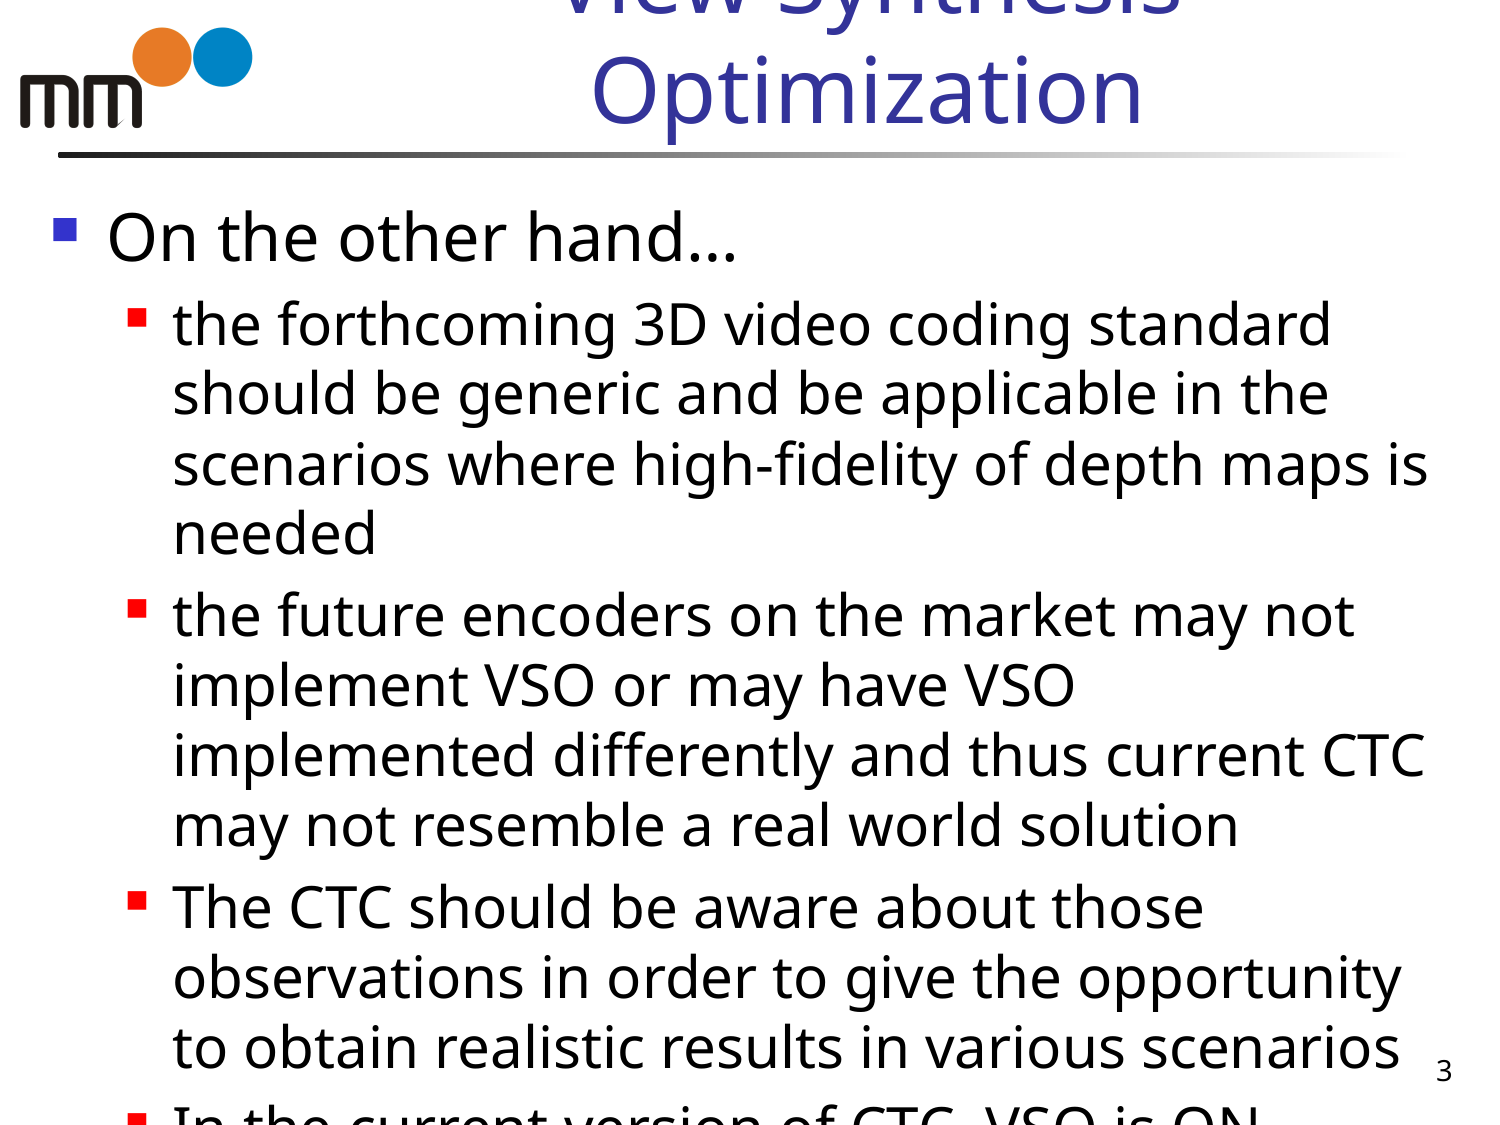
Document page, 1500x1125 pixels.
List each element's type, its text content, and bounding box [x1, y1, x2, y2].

slide_number 3 [1154, 1023, 1468, 1100]
title View Synthesis Optimization [269, 23, 1468, 150]
list On the other hand… the forthcoming 3D video coding standard should be generic and be applicable in the scenarios where high-fidelity of depth maps is needed the future encoders on the market may not implement VSO or may have VSO implemented differently and thus current CTC may not resemble a real world solution The CTC should be aware about those observations in order to give the opportunity to obtain realistic results in various scenarios In the current version of CTC, VSO is ON [35, 187, 1469, 1006]
